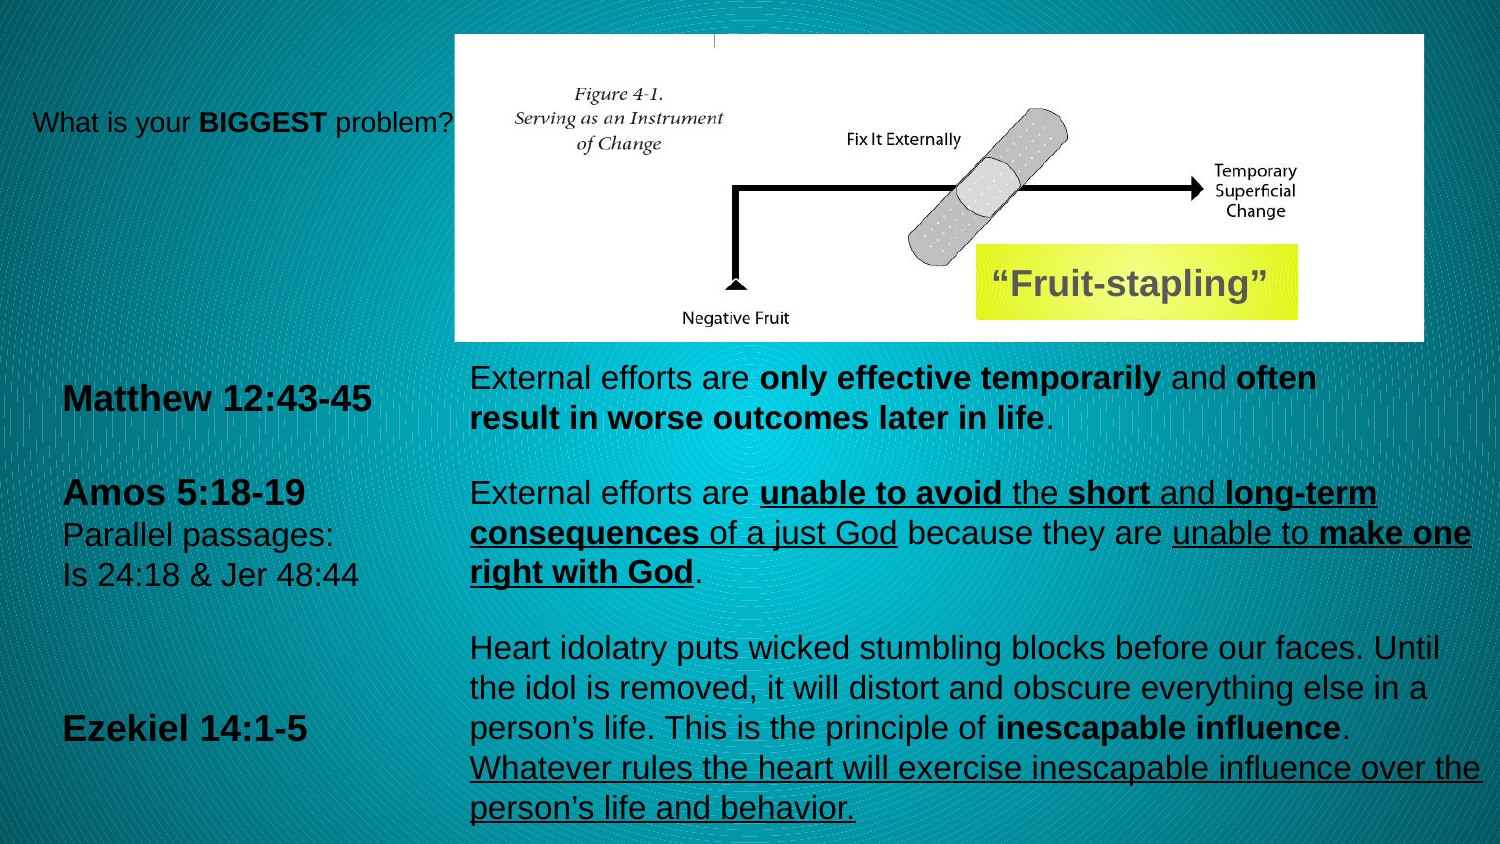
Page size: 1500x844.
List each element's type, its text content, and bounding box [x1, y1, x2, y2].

text_box Ezekiel 14:1-5 [47, 689, 454, 765]
text_box External efforts are only effective temporarily and often result in worse outcomes later in life. [454, 350, 1423, 451]
text_box Matthew 12:43-45 [47, 358, 454, 434]
text_box Amos 5:18-19 Parallel passages: Is 24:18 & Jer 48:44 [47, 453, 505, 609]
picture [454, 34, 1425, 342]
text_box External efforts are unable to avoid the short and long-term consequences of a just God because they are unable to make one right with God. [454, 455, 1498, 606]
text_box Heart idolatry puts wicked stumbling blocks before our faces. Until the idol is removed, it will distort and obscure everything else in a person’s life. This is the principle of inescapable influence. Whatever rules the heart will exercise inescapable influence over the person’s life and behavior. [454, 611, 1498, 841]
title What is your BIGGEST problem? [17, 88, 449, 183]
